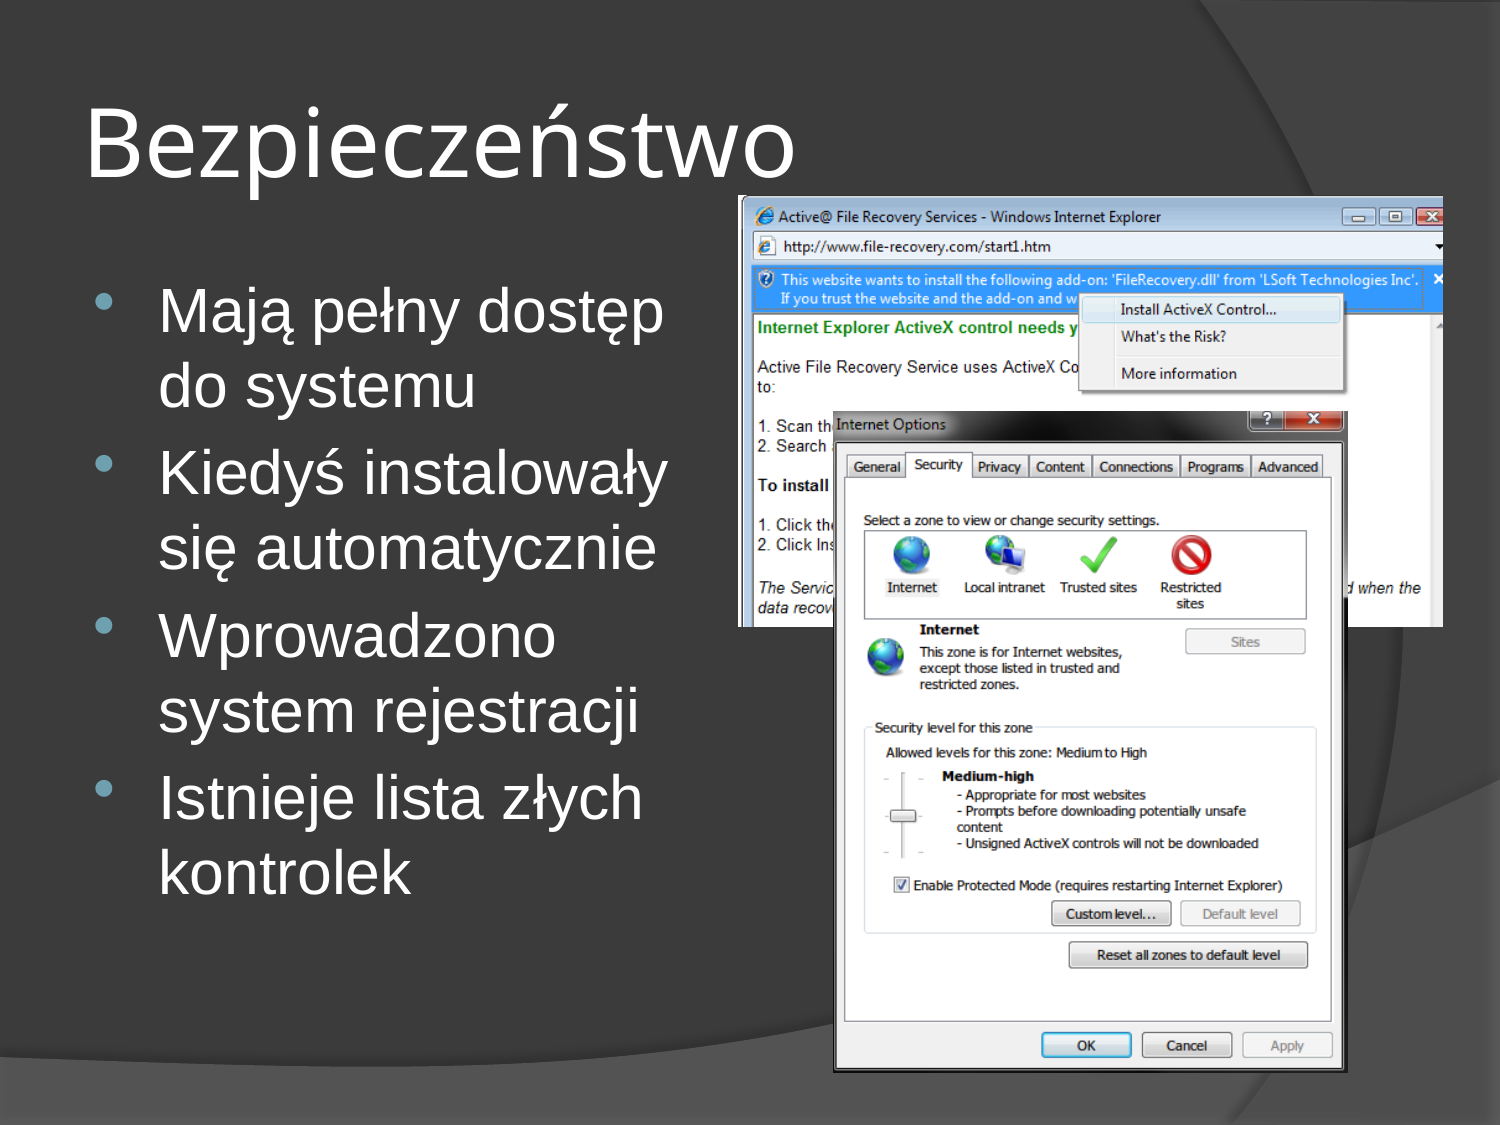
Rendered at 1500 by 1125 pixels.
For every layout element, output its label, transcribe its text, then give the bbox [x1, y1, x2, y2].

title Bezpieczeństwo [75, 45, 1300, 233]
list Mają pełny dostęp do systemu Kiedyś instalowały się automatycznie Wprowadzono system rejestracji Istnieje lista złych kontrolek [75, 262, 691, 1005]
picture [832, 410, 1349, 1073]
picture [737, 195, 1444, 628]
